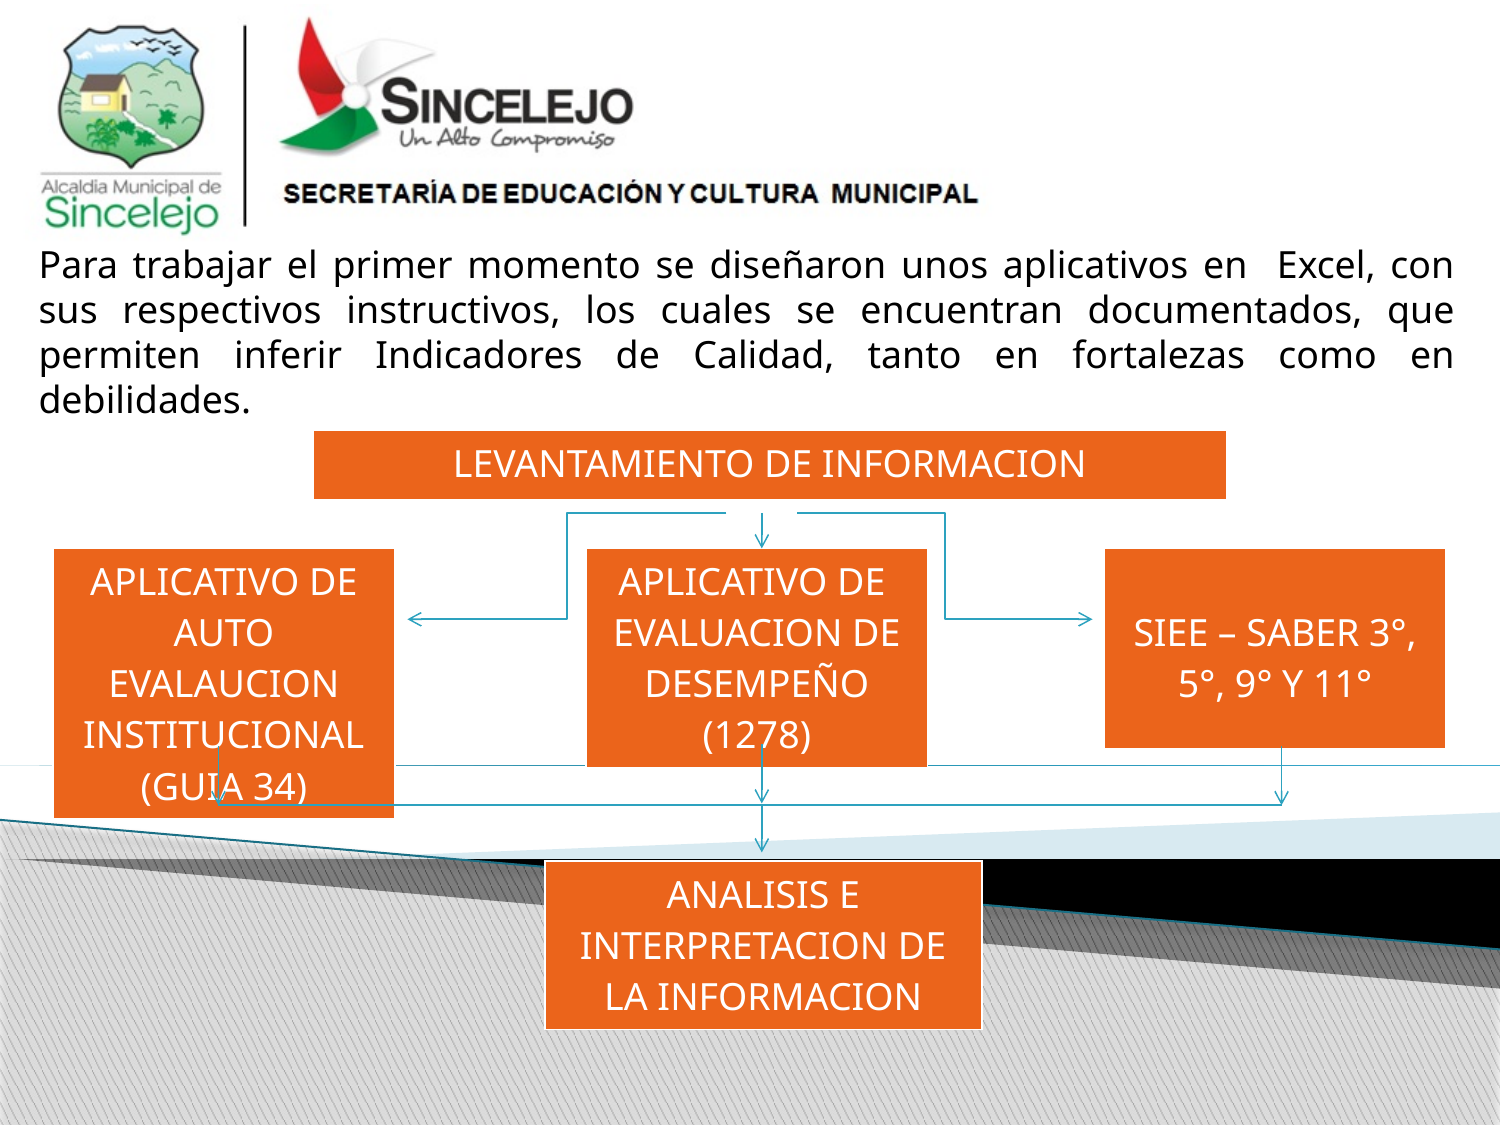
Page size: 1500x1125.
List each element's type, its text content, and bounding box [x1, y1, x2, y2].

picture [983, 906, 1500, 989]
table_header ANALISIS E INTERPRETACION DE LA INFORMACION [546, 862, 981, 1029]
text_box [407, 512, 727, 620]
picture [1, 4, 1031, 253]
picture [5, 859, 544, 906]
table_header LEVANTAMIENTO DE INFORMACION [314, 431, 1226, 499]
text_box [796, 512, 1093, 620]
table_header APLICATIVO DE EVALUACION DE DESEMPEÑO (1278) [587, 549, 927, 767]
text_box Para trabajar el primer momento se diseñaron unos aplicativos en Excel, con sus respectivos instructivos, los cuales se encuentran documentados, que permiten inferir Indicadores de Calidad, tanto en fortalezas como en debilidades. [23, 233, 1471, 429]
table_header SIEE – SABER 3°, 5°, 9° Y 11° [1105, 549, 1445, 748]
table_header APLICATIVO DE AUTO EVALAUCION INSTITUCIONAL (GUIA 34) [54, 549, 394, 818]
